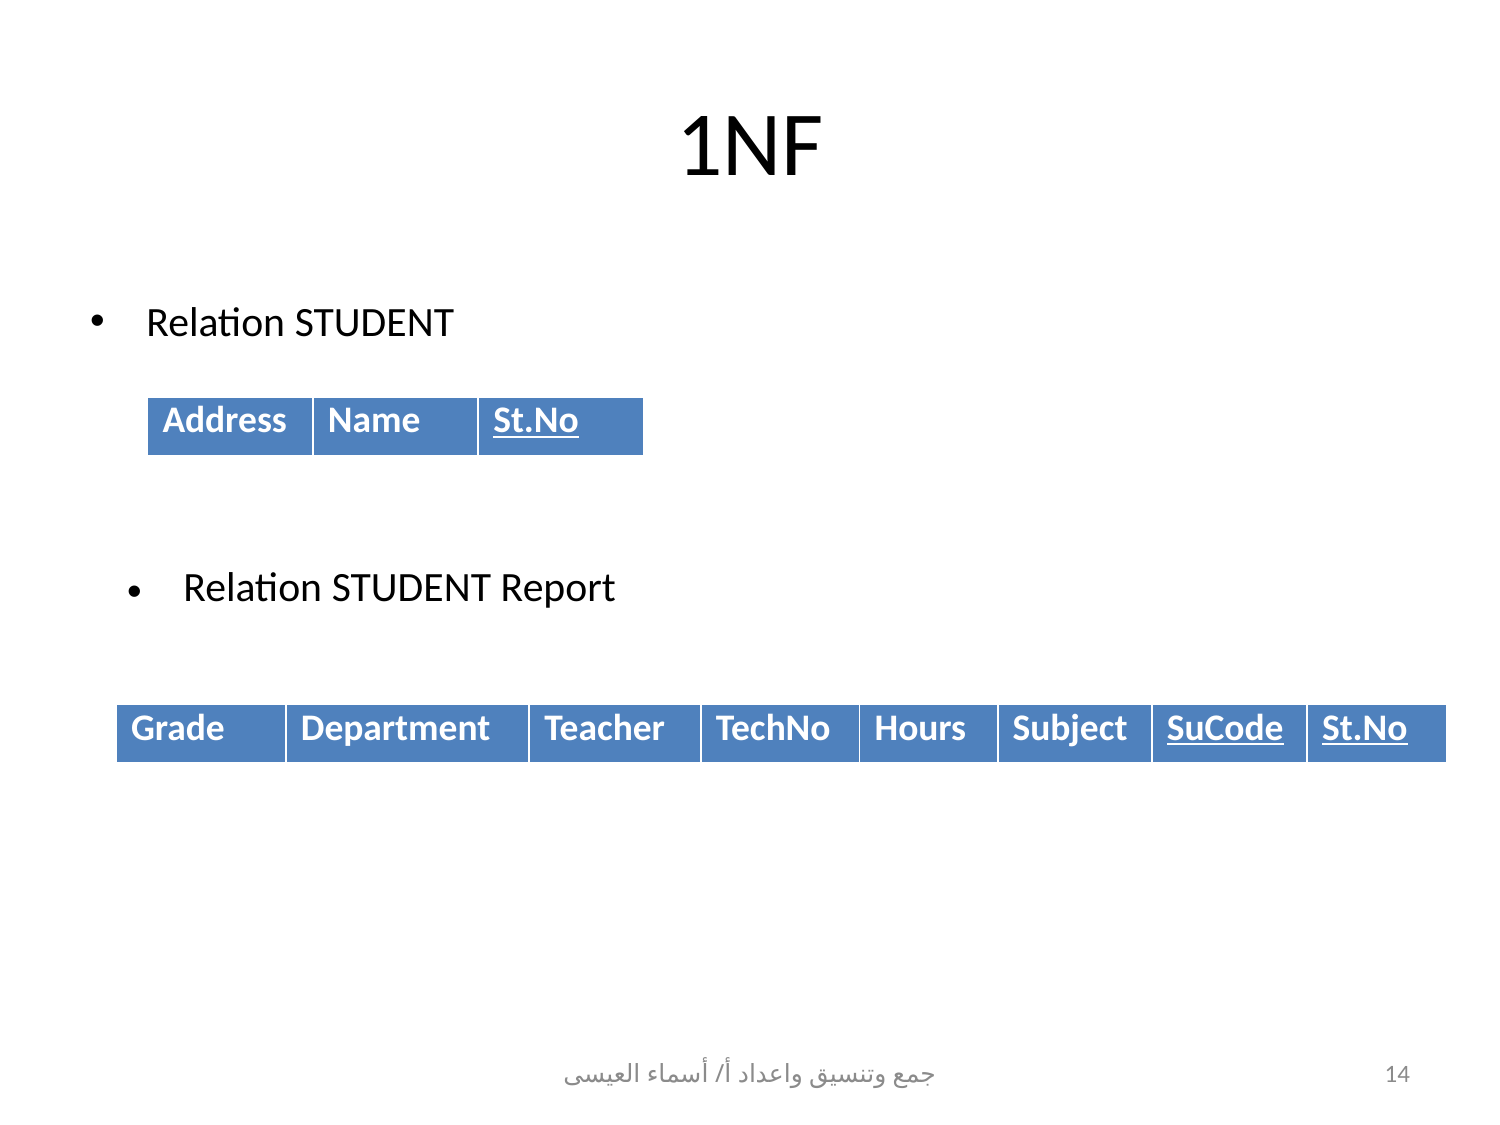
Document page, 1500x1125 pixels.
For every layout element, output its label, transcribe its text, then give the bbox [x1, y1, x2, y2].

table_header St.No [479, 398, 643, 455]
table_header Hours [860, 705, 997, 762]
table_header Subject [999, 705, 1151, 762]
table_header TechNo [702, 705, 859, 762]
text_box Relation STUDENT Report [112, 562, 1463, 669]
title 1NF [75, 45, 1425, 233]
slide_number 14 [1074, 1042, 1425, 1103]
table_header Teacher [530, 705, 700, 762]
list Relation STUDENT [75, 287, 1425, 504]
footer جمع وتنسيق واعداد أ/ أسماء العيسى [512, 1042, 988, 1103]
table_header Department [287, 705, 528, 762]
table_header Name [314, 398, 477, 455]
table_header Grade [117, 705, 285, 762]
table_header Address [148, 398, 312, 455]
table_header St.No [1308, 705, 1446, 762]
table_header SuCode [1153, 705, 1306, 762]
